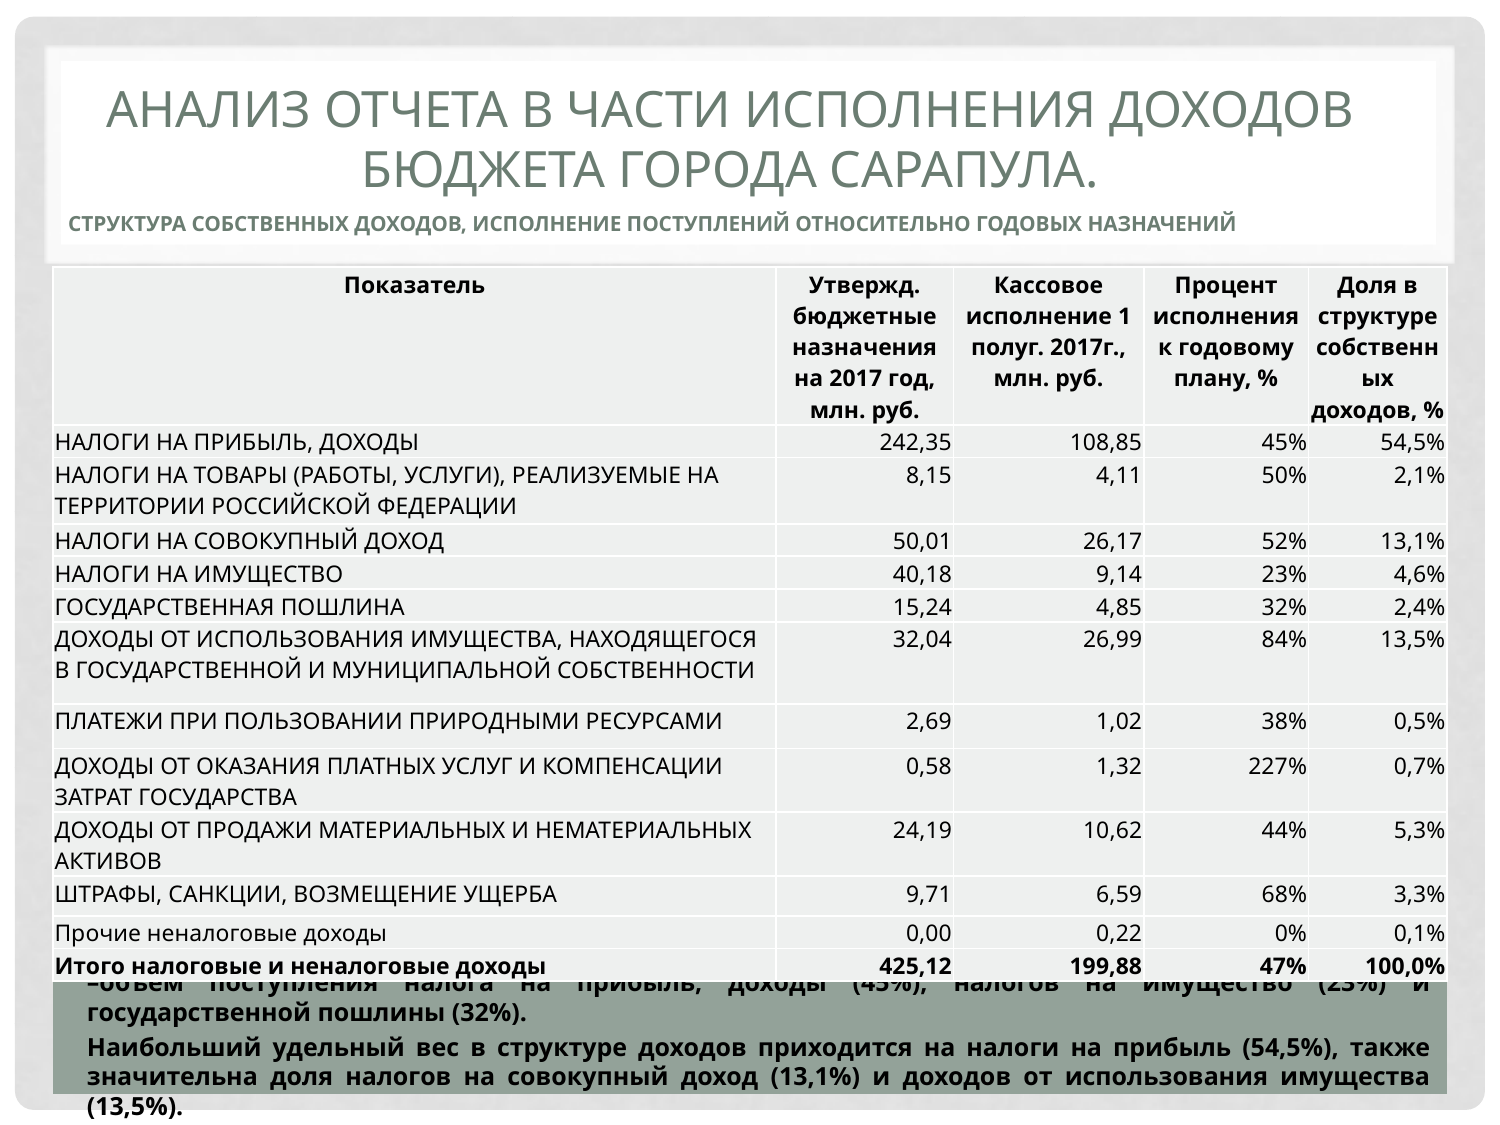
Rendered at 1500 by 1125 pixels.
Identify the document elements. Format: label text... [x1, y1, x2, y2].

table_cell НАЛОГИ НА СОВОКУПНЫЙ ДОХОД [54, 525, 775, 555]
table_cell 0,1% [1309, 917, 1446, 948]
table_cell 24,19 [777, 813, 953, 875]
table_header Утвержд. бюджетные назначения на 2017 год, млн. руб. [777, 268, 953, 424]
table_cell 52% [1145, 525, 1308, 555]
table_cell 26,99 [954, 623, 1143, 703]
table_cell 227% [1145, 749, 1308, 811]
text_box В целом исполнение за 1 полугодие по доходам на 3 пп ниже ½ части годовых назначений. Причина –объем поступления налога на прибыль, доходы (45%), налогов на имущество (23%) и государственной пошлины (32%). Наибольший удельный вес в структуре доходов приходится на налоги на прибыль (54,5%), также значительна доля налогов на совокупный доход (13,1%) и доходов от использования имущества (13,5%). [53, 982, 1447, 1094]
table_cell НАЛОГИ НА ТОВАРЫ (РАБОТЫ, УСЛУГИ), РЕАЛИЗУЕМЫЕ НА ТЕРРИТОРИИ РОССИЙСКОЙ ФЕДЕРАЦИИ [54, 458, 775, 523]
table_cell 23% [1145, 557, 1308, 588]
table_cell 4,85 [954, 590, 1143, 621]
table_cell 13,5% [1309, 623, 1446, 703]
table_cell ШТРАФЫ, САНКЦИИ, ВОЗМЕЩЕНИЕ УЩЕРБА [54, 877, 775, 915]
table_cell 50,01 [777, 525, 953, 555]
table_cell НАЛОГИ НА ПРИБЫЛЬ, ДОХОДЫ [54, 426, 775, 457]
table_cell 15,24 [777, 590, 953, 621]
table_cell Итого налоговые и неналоговые доходы [54, 949, 775, 980]
text_box Структура собственных доходов, исполнение поступлений относительно годовых назначений [53, 196, 1447, 250]
table_cell 9,14 [954, 557, 1143, 588]
table_cell 3,3% [1309, 877, 1446, 915]
table_cell 68% [1145, 877, 1308, 915]
table_header Показатель [54, 268, 775, 424]
table_cell 10,62 [954, 813, 1143, 875]
table_cell 32% [1145, 590, 1308, 621]
table_cell 4,6% [1309, 557, 1446, 588]
table_cell 6,59 [954, 877, 1143, 915]
table_cell 2,1% [1309, 458, 1446, 523]
table_header Доля в структуре собственных доходов, % [1309, 268, 1446, 424]
table_cell ДОХОДЫ ОТ ПРОДАЖИ МАТЕРИАЛЬНЫХ И НЕМАТЕРИАЛЬНЫХ АКТИВОВ [54, 813, 775, 875]
table_cell 8,15 [777, 458, 953, 523]
table_header Процент исполнения к годовому плану, % [1145, 268, 1308, 424]
table_cell 32,04 [777, 623, 953, 703]
table_cell 13,1% [1309, 525, 1446, 555]
table_cell 0% [1145, 917, 1308, 948]
table_cell 84% [1145, 623, 1308, 703]
table_cell 44% [1145, 813, 1308, 875]
table_cell ПЛАТЕЖИ ПРИ ПОЛЬЗОВАНИИ ПРИРОДНЫМИ РЕСУРСАМИ [54, 705, 775, 748]
table_cell Прочие неналоговые доходы [54, 917, 775, 948]
table_cell 2,4% [1309, 590, 1446, 621]
table_cell ДОХОДЫ ОТ ИСПОЛЬЗОВАНИЯ ИМУЩЕСТВА, НАХОДЯЩЕГОСЯ В ГОСУДАРСТВЕННОЙ И МУНИЦИПАЛЬНОЙ СОБСТВЕННОСТИ [54, 623, 775, 703]
table_cell 40,18 [777, 557, 953, 588]
table_cell ДОХОДЫ ОТ ОКАЗАНИЯ ПЛАТНЫХ УСЛУГ И КОМПЕНСАЦИИ ЗАТРАТ ГОСУДАРСТВА [54, 749, 775, 811]
table_cell ГОСУДАРСТВЕННАЯ ПОШЛИНА [54, 590, 775, 621]
table_cell 0,58 [777, 749, 953, 811]
table_cell НАЛОГИ НА ИМУЩЕСТВО [54, 557, 775, 588]
table_cell 38% [1145, 705, 1308, 748]
table_cell 4,11 [954, 458, 1143, 523]
table_cell 2,69 [777, 705, 953, 748]
table_cell 0,22 [954, 917, 1143, 948]
table_cell 1,32 [954, 749, 1143, 811]
table_cell 108,85 [954, 426, 1143, 457]
table_cell 199,88 [954, 949, 1143, 980]
table_cell 54,5% [1309, 426, 1446, 457]
table_cell 425,12 [777, 949, 953, 980]
table_cell 0,00 [777, 917, 953, 948]
table_cell 9,71 [777, 877, 953, 915]
table_header Кассовое исполнение 1 полуг. 2017г., млн. руб. [954, 268, 1143, 424]
table_cell 47% [1145, 949, 1308, 980]
table_cell 100,0% [1309, 949, 1446, 980]
table_cell 0,7% [1309, 749, 1446, 811]
table_cell 0,5% [1309, 705, 1446, 748]
table_cell 242,35 [777, 426, 953, 457]
table_cell 26,17 [954, 525, 1143, 555]
title Анализ отчета в части исполнения доходов бюджета города Сарапула. [53, 66, 1409, 196]
table_cell 1,02 [954, 705, 1143, 748]
table_cell 45% [1145, 426, 1308, 457]
slide_number 8 [1074, 1094, 1425, 1103]
table_cell 50% [1145, 458, 1308, 523]
table_cell 5,3% [1309, 813, 1446, 875]
